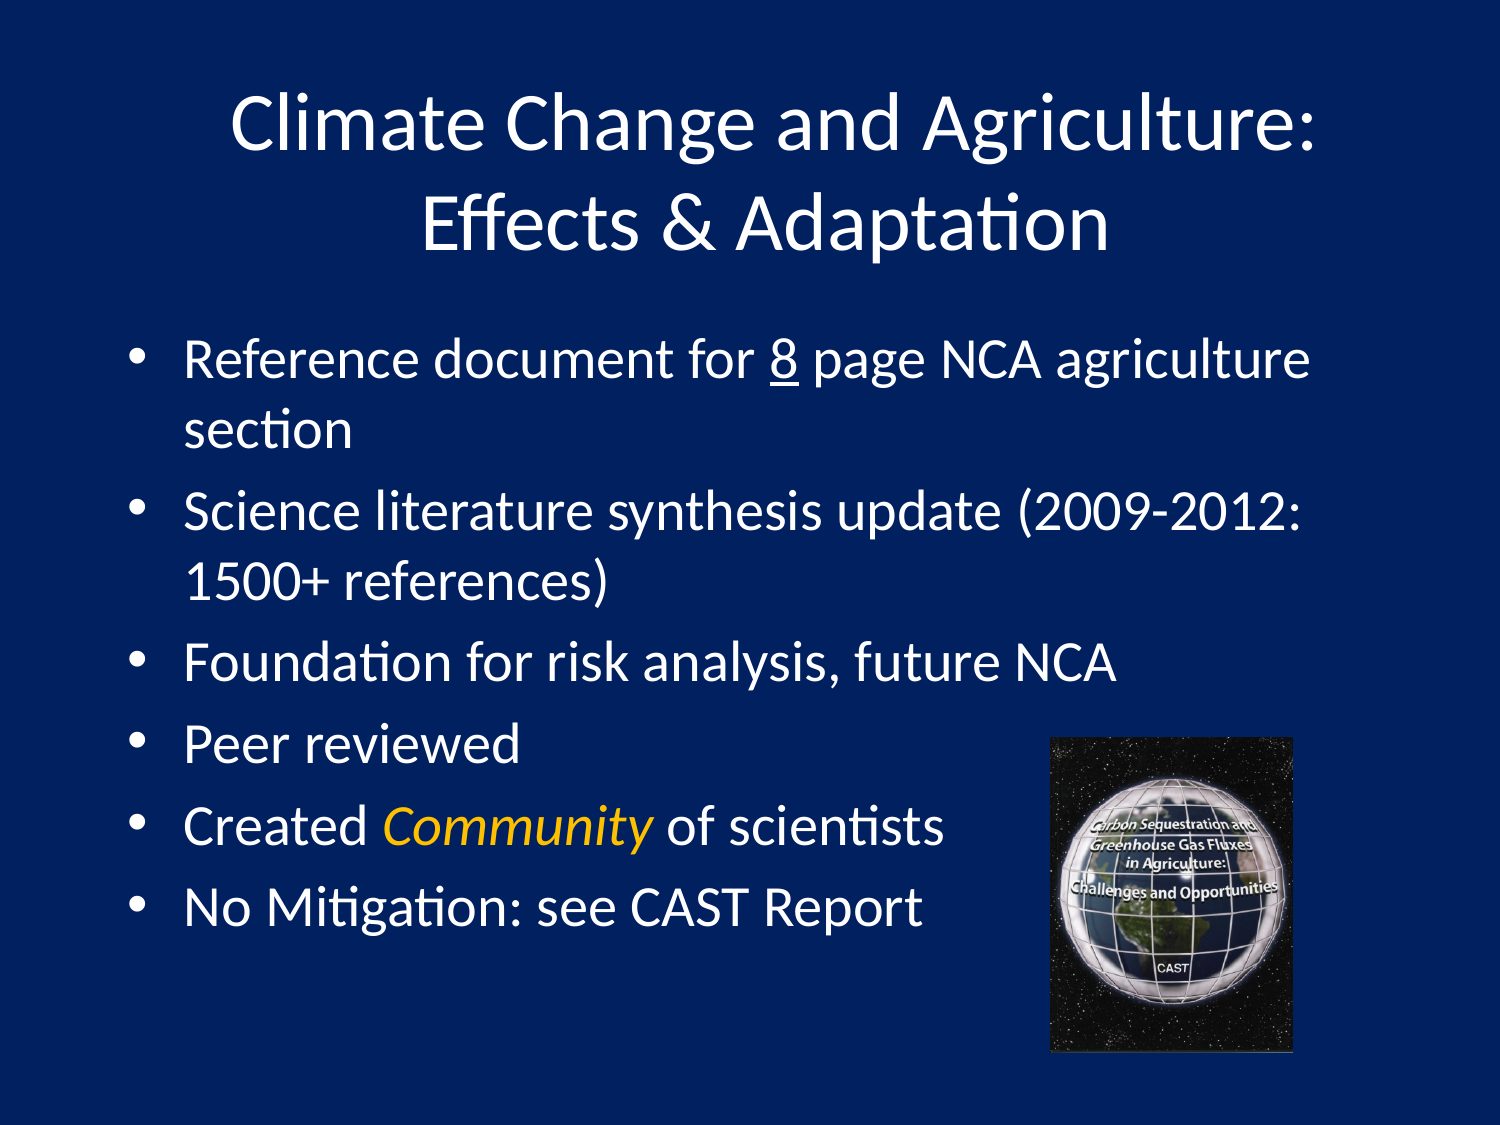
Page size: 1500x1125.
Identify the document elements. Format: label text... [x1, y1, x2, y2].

title Climate Change and Agriculture: Effects & Adaptation [137, 50, 1413, 285]
picture [1049, 737, 1293, 1053]
list Reference document for 8 page NCA agriculture section Science literature synthesis update (2009-2012: 1500+ references) Foundation for risk analysis, future NCA Peer reviewed Created Community of scientists No Mitigation: see CAST Report [112, 312, 1388, 1063]
